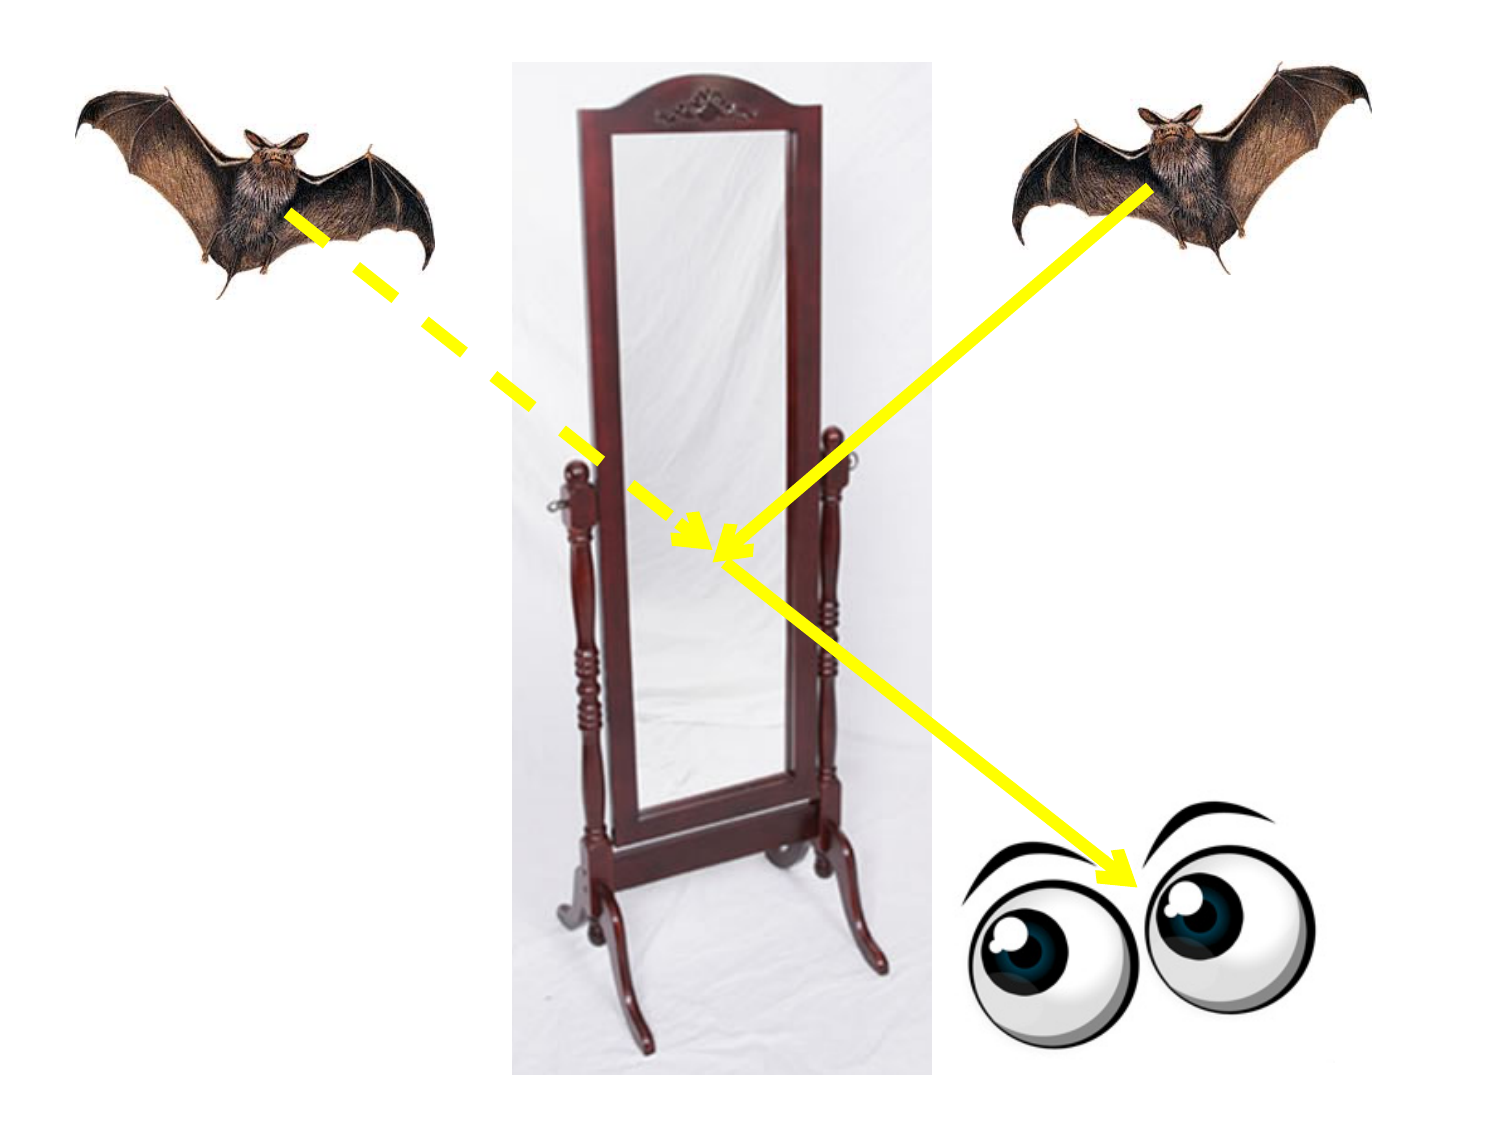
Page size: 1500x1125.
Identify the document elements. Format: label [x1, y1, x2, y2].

text_box [287, 212, 713, 551]
picture [949, 788, 1335, 1063]
picture [74, 84, 435, 301]
picture [1012, 59, 1373, 276]
text_box [724, 562, 1138, 888]
text_box [712, 187, 1151, 563]
picture [512, 62, 932, 212]
picture [512, 551, 932, 1075]
